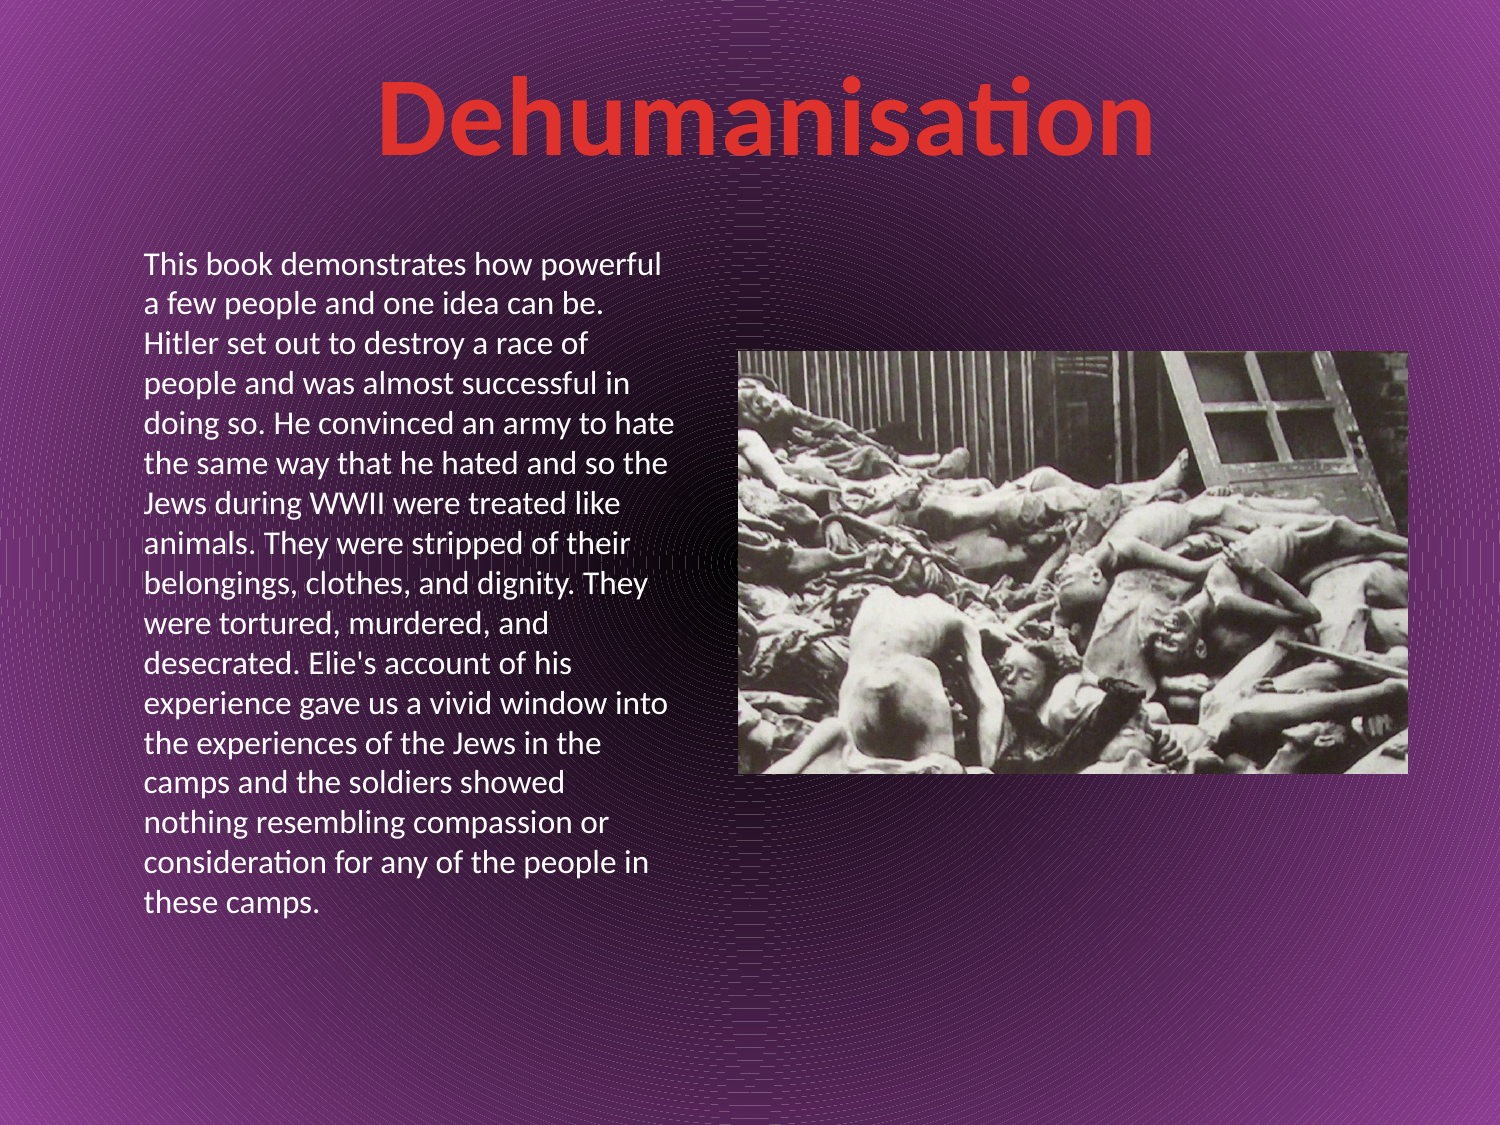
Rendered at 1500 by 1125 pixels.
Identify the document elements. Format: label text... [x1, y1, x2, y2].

picture [738, 351, 1408, 774]
text_box Dehumanisation [304, 35, 1231, 185]
text_box This book demonstrates how powerful a few people and one idea can be. Hitler set out to destroy a race of people and was almost successful in doing so. He convinced an army to hate the same way that he hated and so the Jews during WWII were treated like animals. They were stripped of their belongings, clothes, and dignity. They were tortured, murdered, and desecrated. Elie's account of his experience gave us a vivid window into the experiences of the Jews in the camps and the soldiers showed nothing resembling compassion or consideration for any of the people in these camps. [128, 234, 692, 928]
